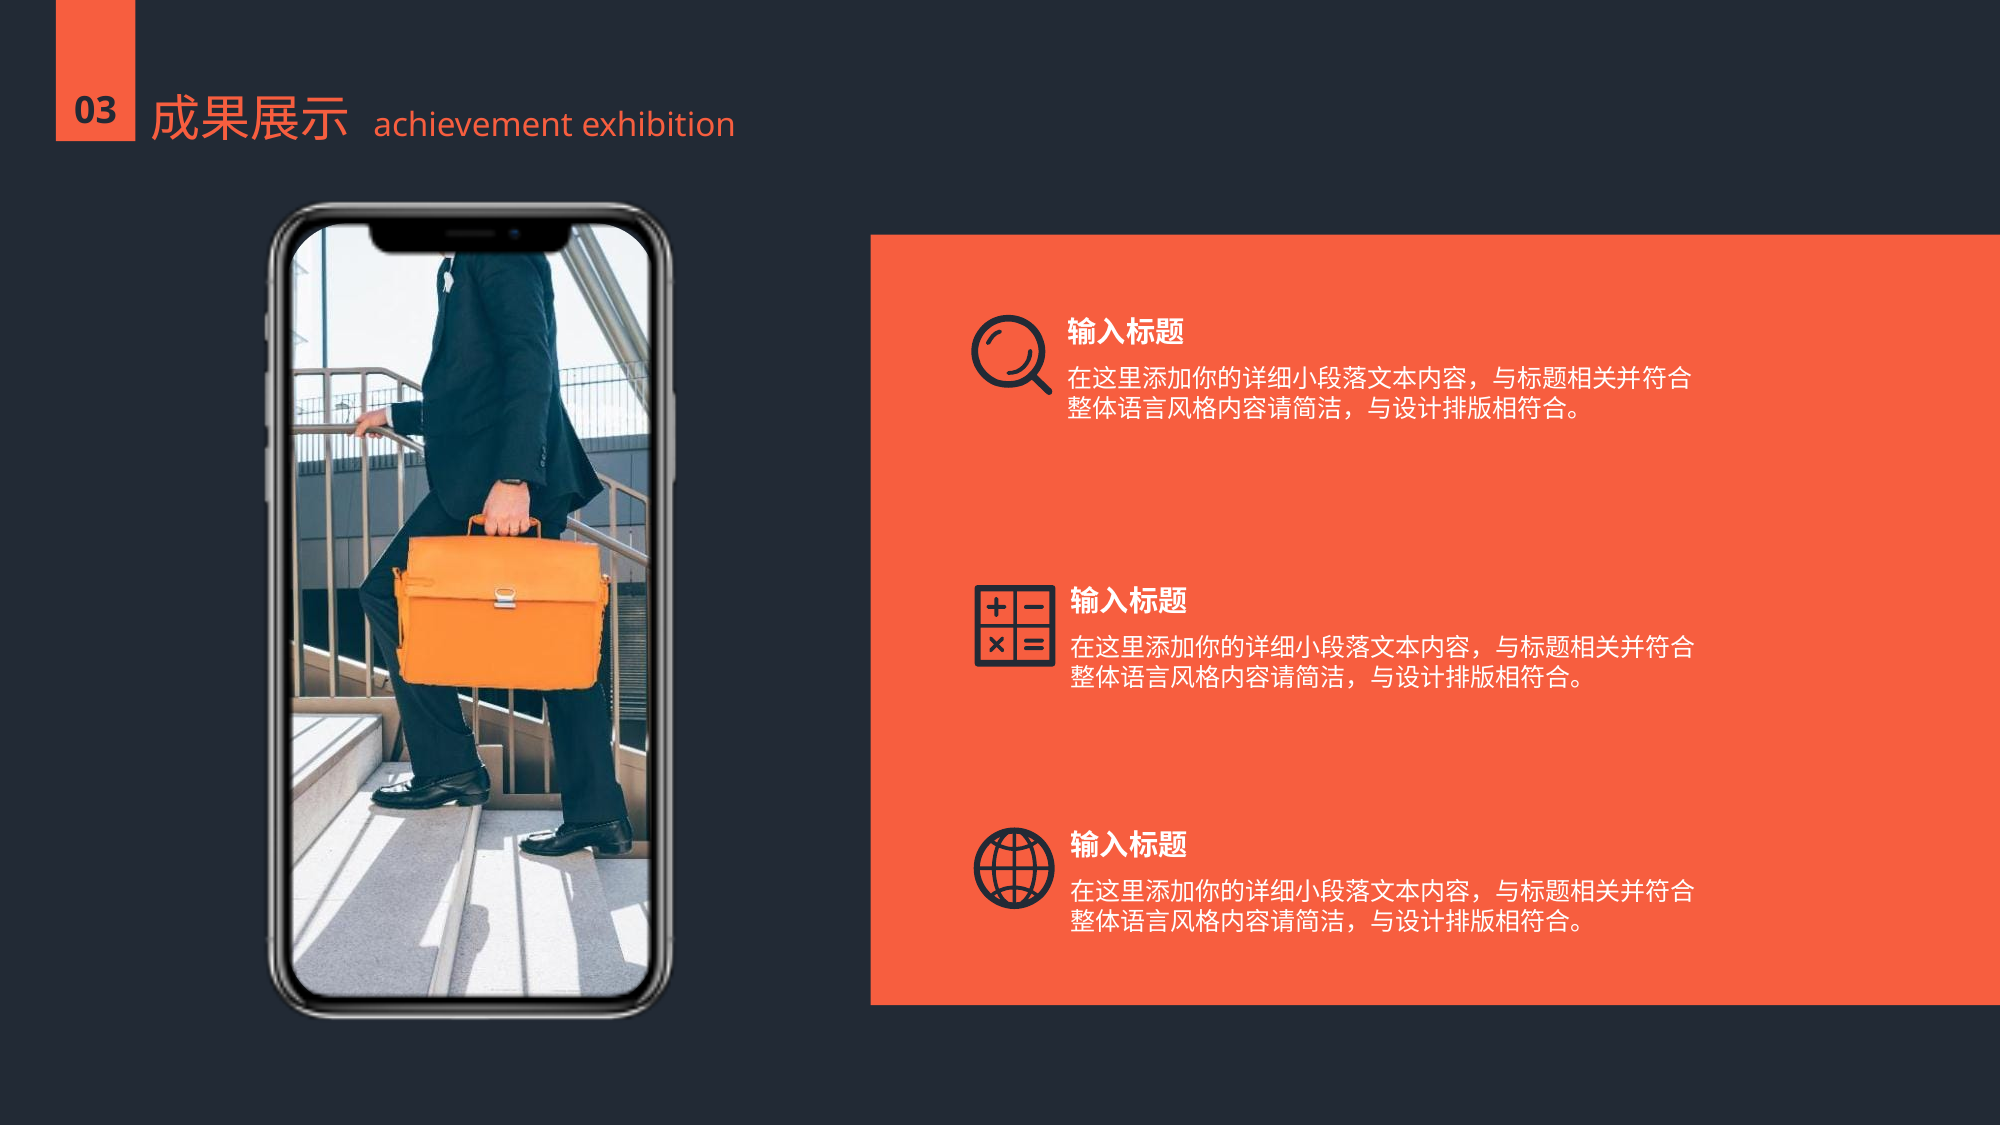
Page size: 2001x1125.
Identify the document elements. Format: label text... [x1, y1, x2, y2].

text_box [221, 168, 709, 1058]
text_box 03 [47, 78, 145, 139]
text_box [0, 81, 136, 178]
text_box [55, 0, 136, 78]
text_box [974, 574, 1714, 701]
text_box 成果展示 achievement exhibition [136, 78, 758, 154]
text_box [870, 233, 2000, 1006]
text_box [971, 305, 1711, 431]
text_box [973, 818, 1714, 944]
